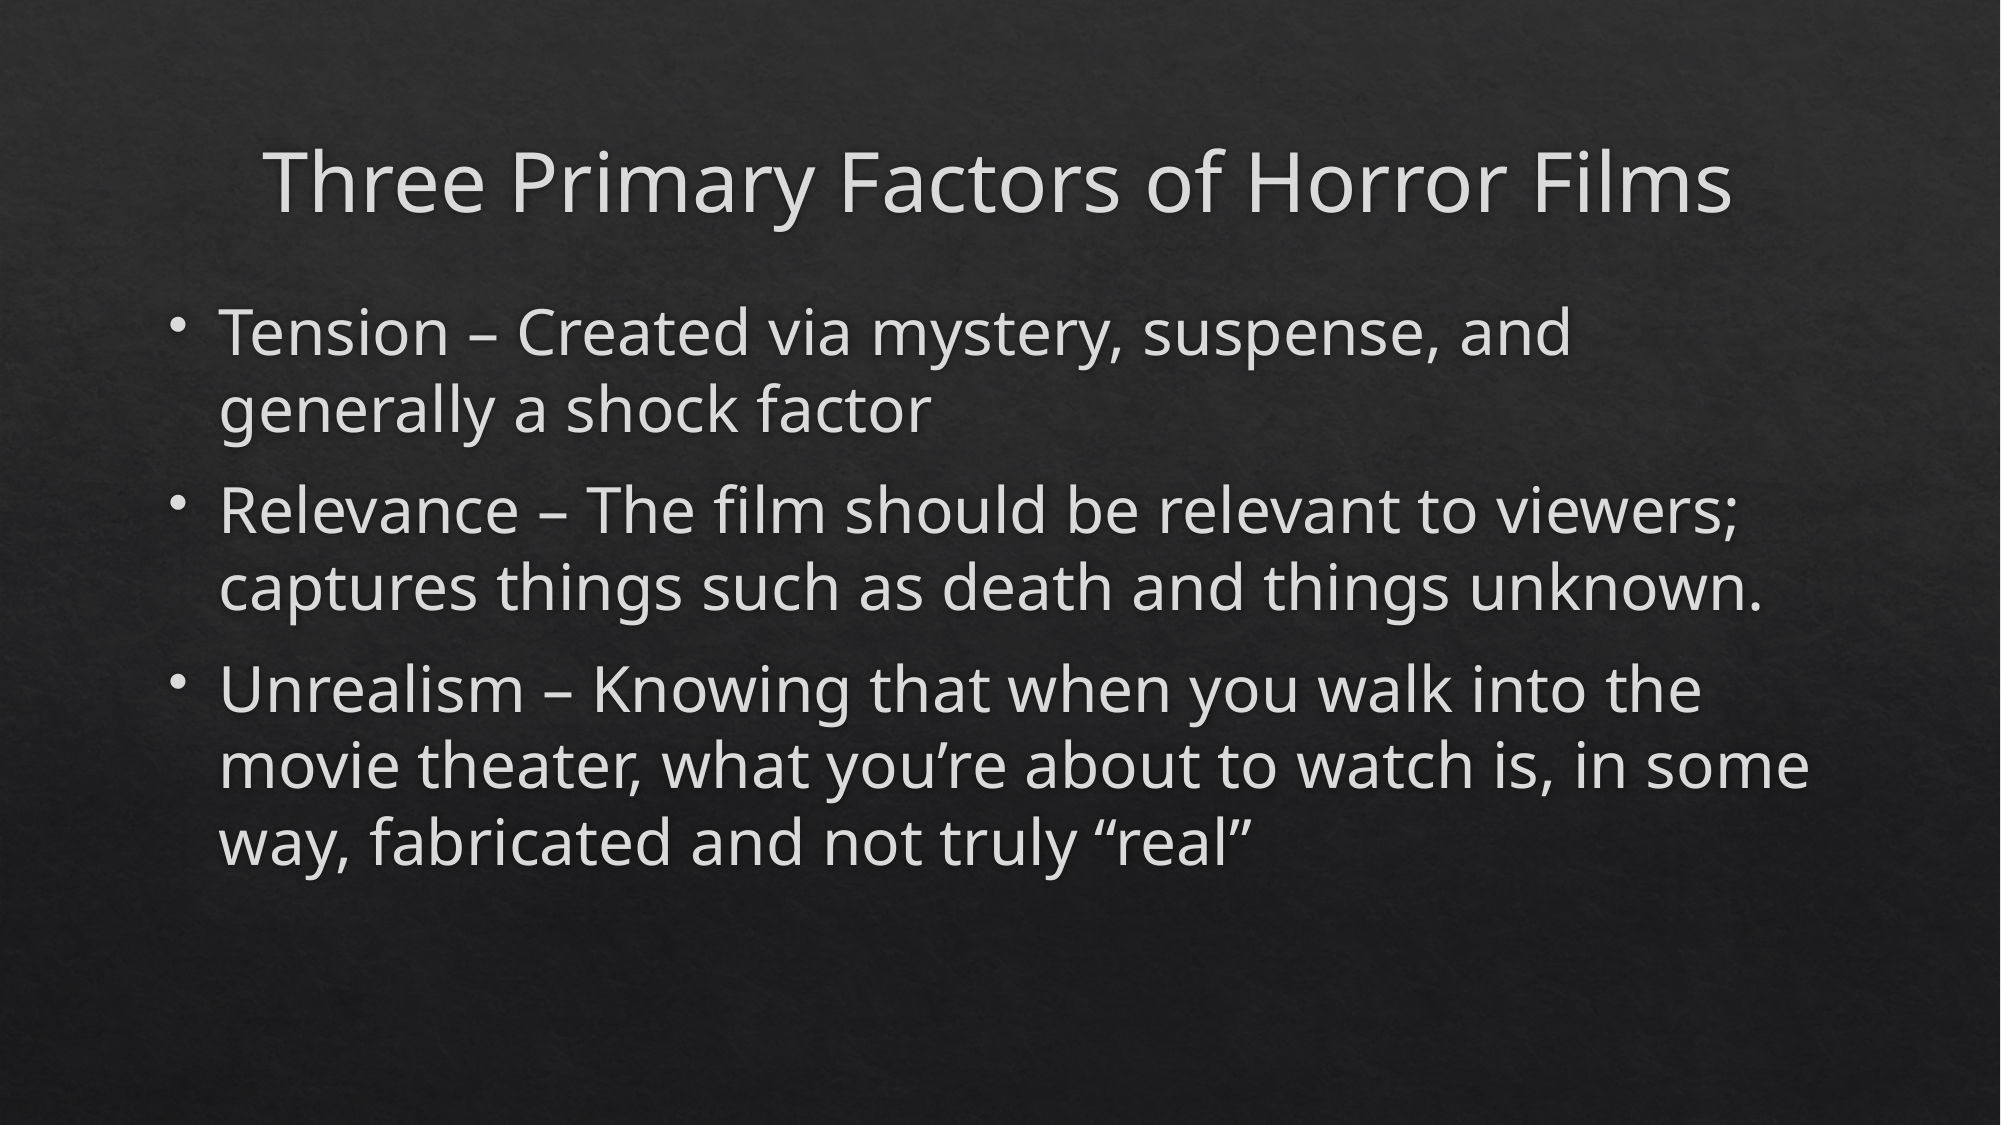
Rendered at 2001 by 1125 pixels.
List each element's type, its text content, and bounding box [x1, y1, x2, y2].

title Three Primary Factors of Horror Films [149, 99, 1849, 260]
list Tension – Created via mystery, suspense, and generally a shock factor Relevance – The film should be relevant to viewers; captures things such as death and things unknown. Unrealism – Knowing that when you walk into the movie theater, what you’re about to watch is, in some way, fabricated and not truly “real” [149, 284, 1849, 950]
